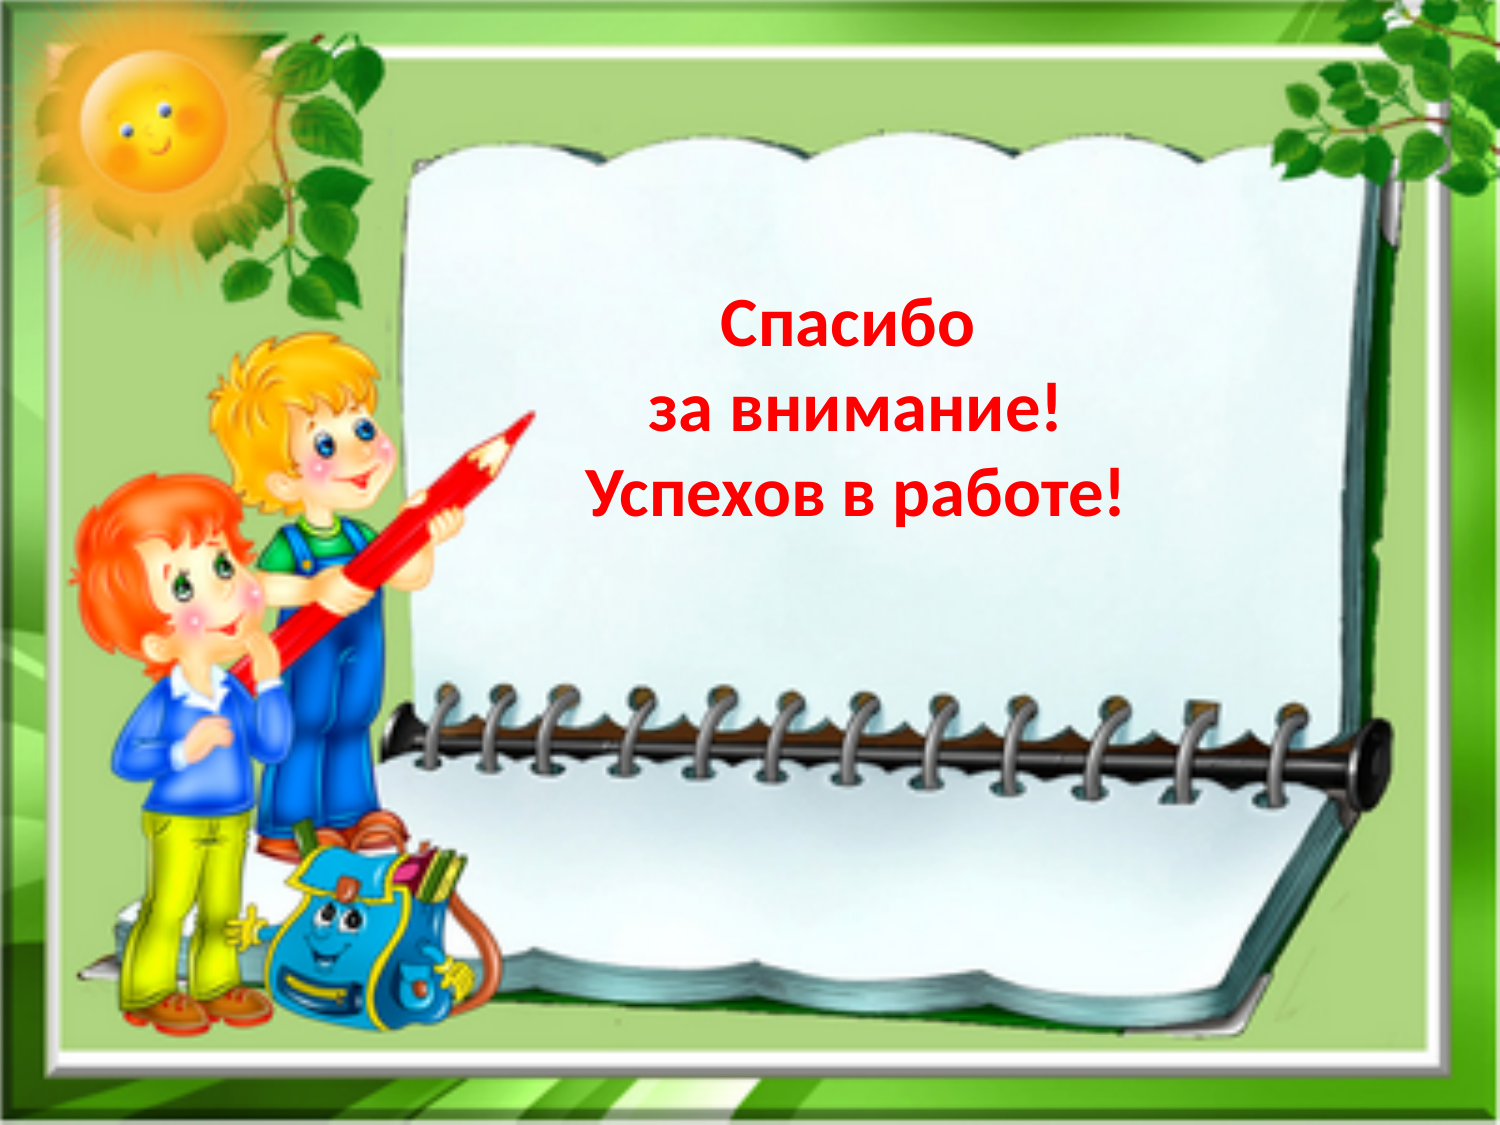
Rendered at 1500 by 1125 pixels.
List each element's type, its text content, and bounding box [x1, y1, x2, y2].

title Спасибо за внимание! Успехов в работе! [442, 267, 1270, 539]
picture [0, 0, 1500, 1125]
